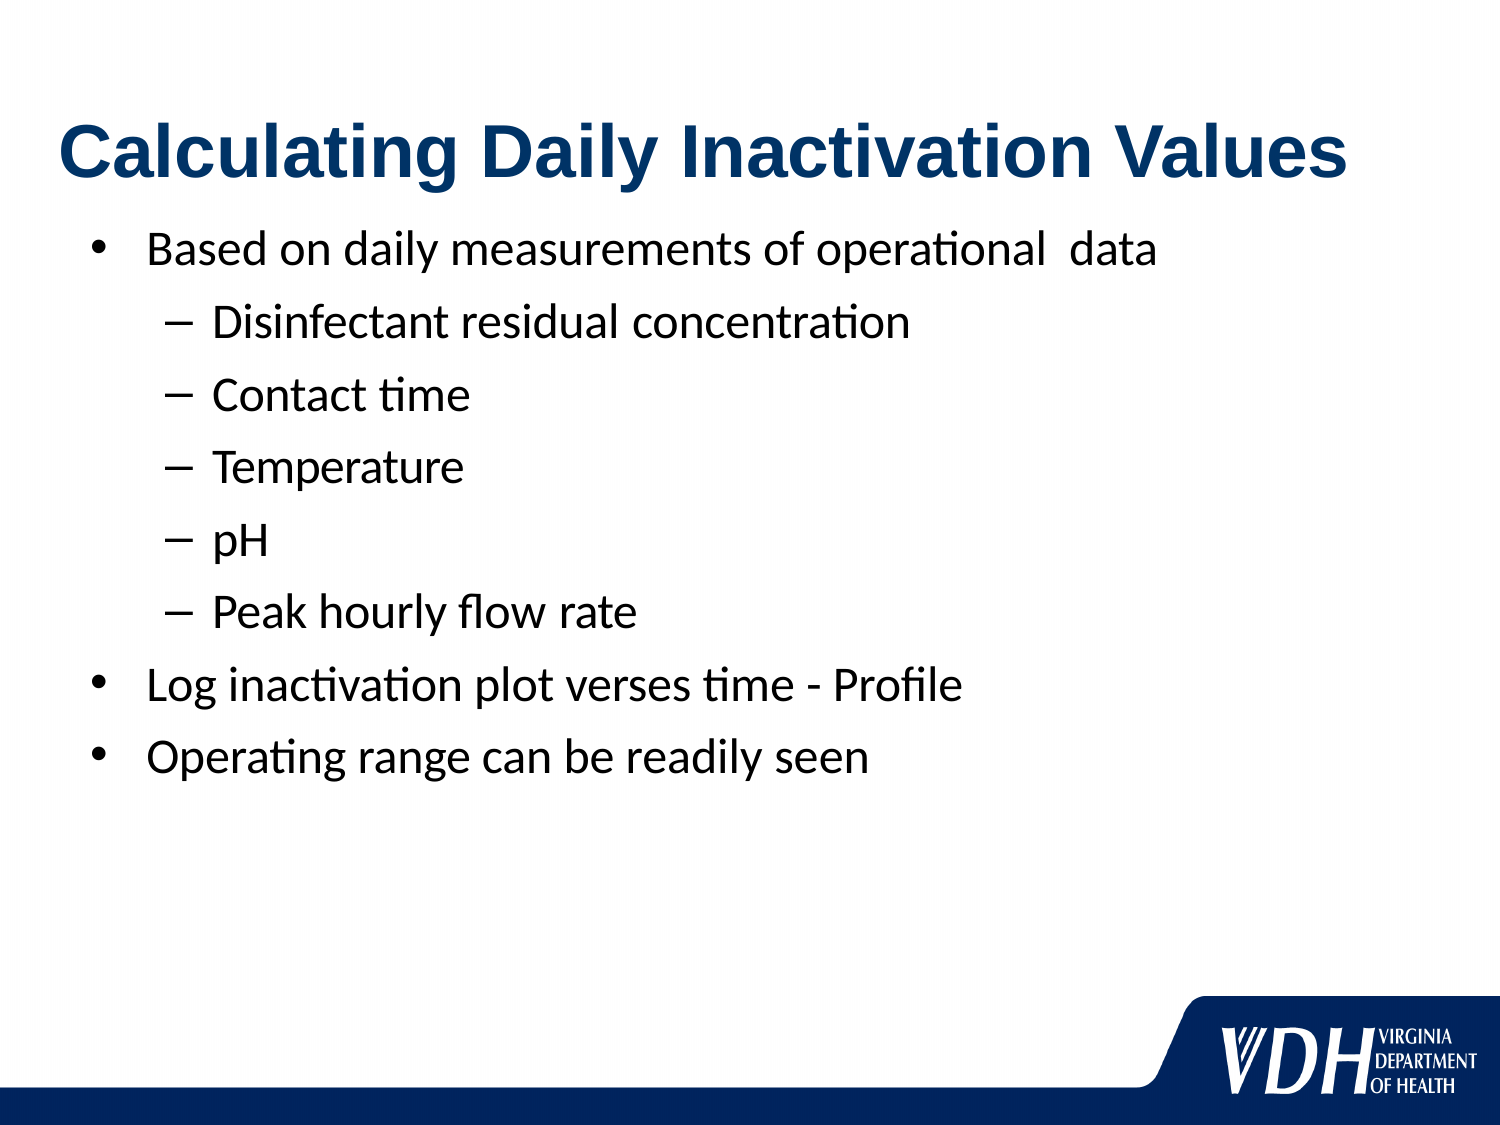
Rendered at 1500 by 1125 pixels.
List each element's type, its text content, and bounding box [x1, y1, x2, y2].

text_box Based on daily measurements of operational data Disinfectant residual concentration Contact time Temperature pH Peak hourly flow rate Log inactivation plot verses time - Profile Operating range can be readily seen [87, 213, 1359, 784]
picture [0, 0, 1500, 1125]
title Calculating Daily Inactivation Values [56, 51, 1444, 242]
